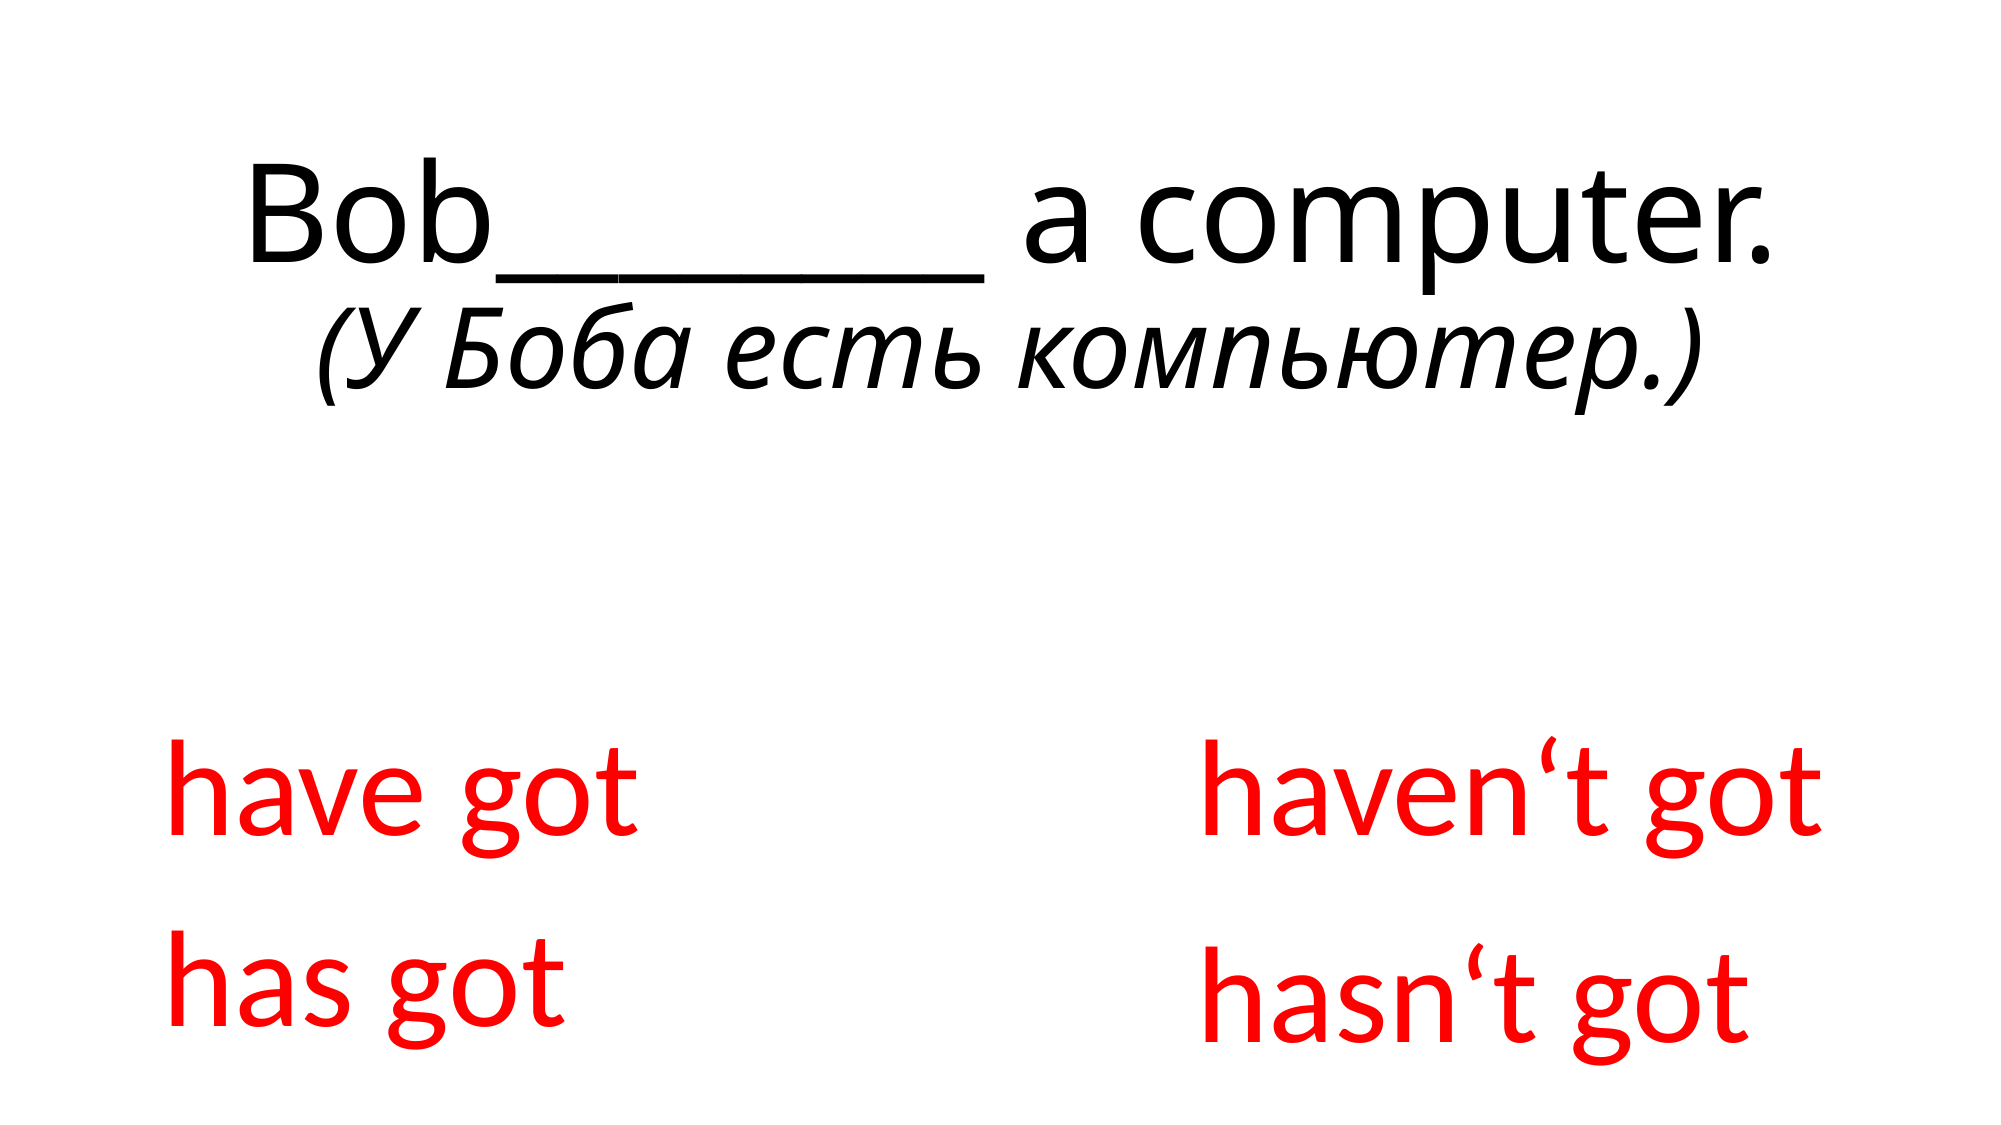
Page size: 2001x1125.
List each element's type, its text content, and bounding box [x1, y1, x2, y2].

text_box has got [147, 882, 705, 1062]
text_box hasn‘t got [1181, 897, 1873, 1078]
title Bob________ a computer. (У Боба есть компьютер.) [147, 73, 1873, 484]
text_box have got [147, 690, 705, 871]
text_box haven‘t got [1181, 690, 1873, 871]
